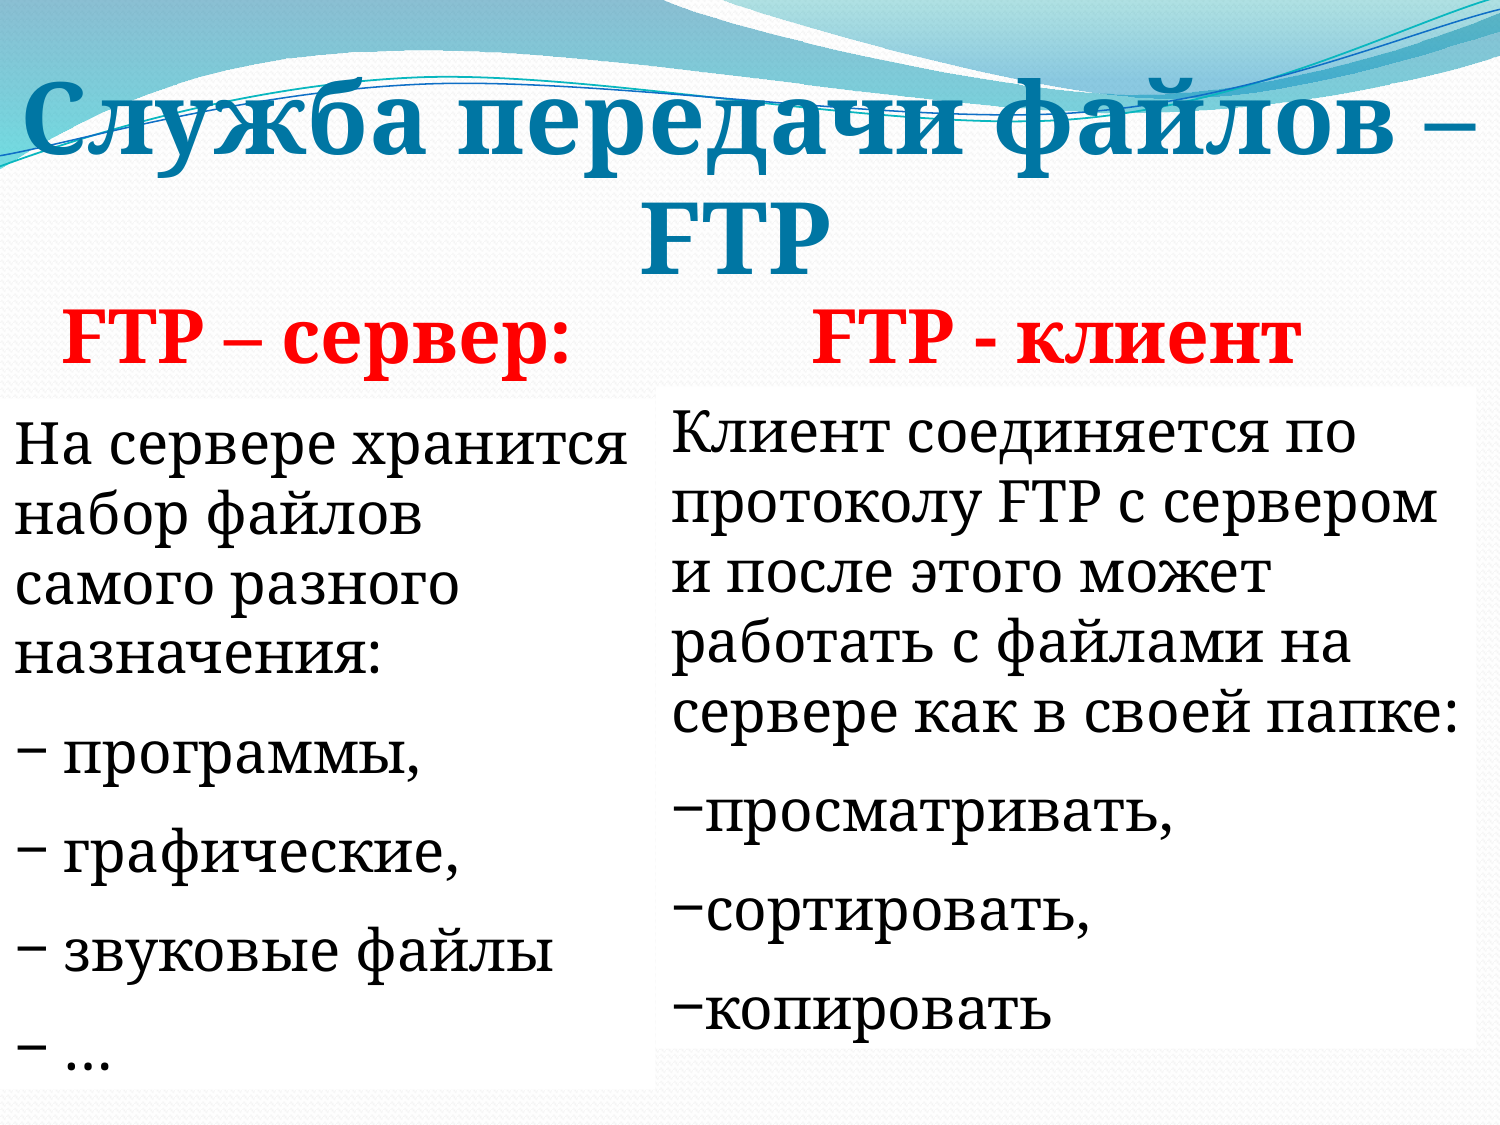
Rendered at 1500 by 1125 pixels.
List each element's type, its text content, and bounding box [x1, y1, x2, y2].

title [76, 0, 1427, 46]
text_box FTP – сервер: [46, 302, 598, 386]
text_box FTP - клиент [796, 302, 1430, 386]
text_box На сервере хранится набор файлов самого разного назначения: программы, графические, звуковые файлы … [0, 398, 656, 1090]
text_box Клиент соединяется по протоколу FTP c сервером и после этого может работать с файлами на сервере как в своей папке: просматривать, сортировать, копировать [656, 386, 1477, 1049]
text_box Служба передачи файлов – FTP [0, 46, 1500, 302]
